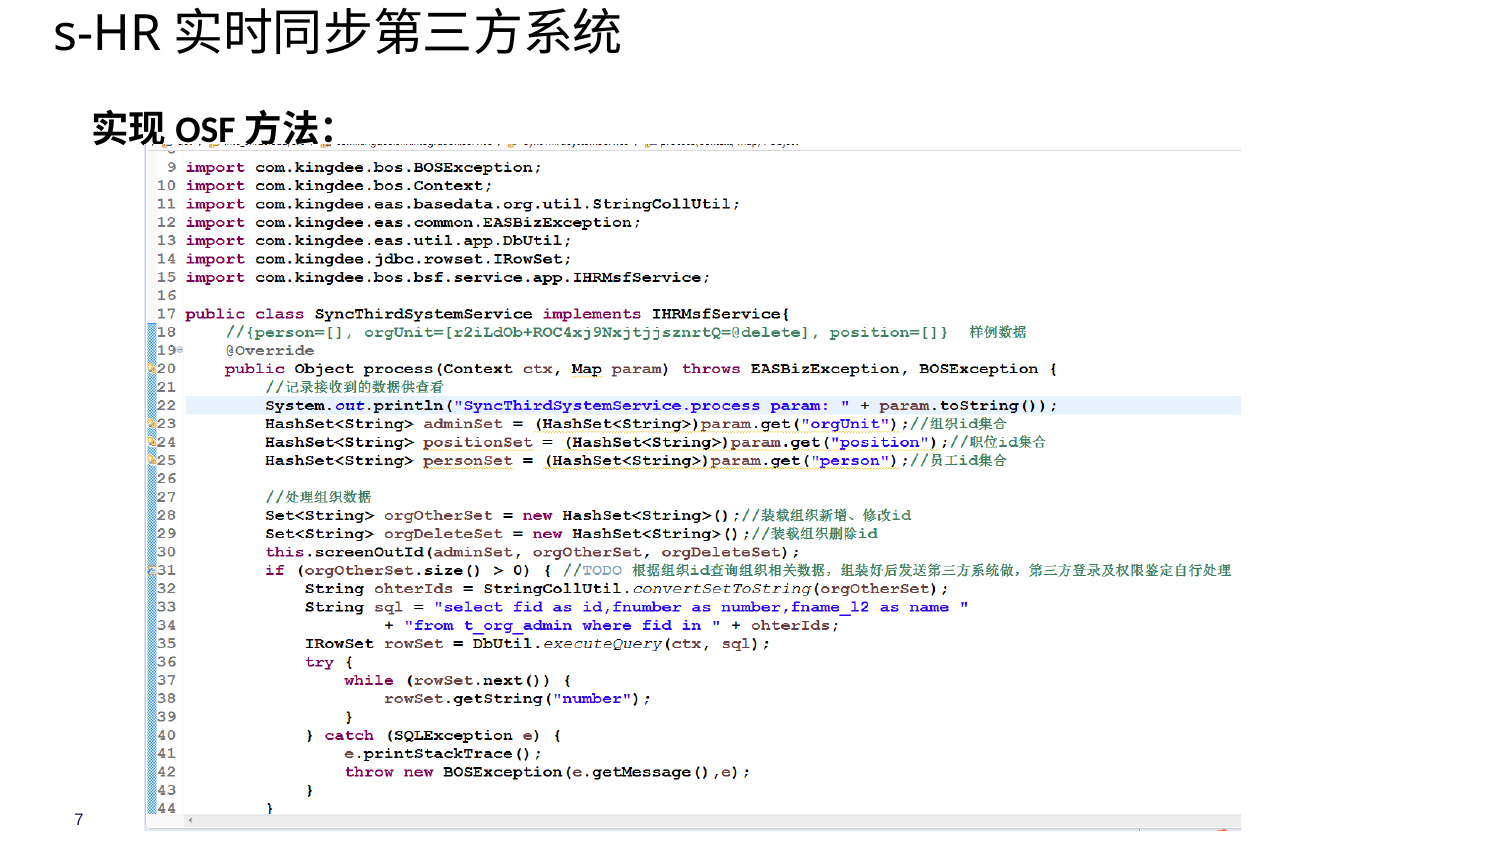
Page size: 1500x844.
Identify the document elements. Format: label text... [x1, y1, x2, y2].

title s-HR实时同步第三方系统 [52, 0, 1223, 86]
text_box 实现OSF方法： [76, 74, 1412, 262]
picture [144, 144, 1241, 831]
